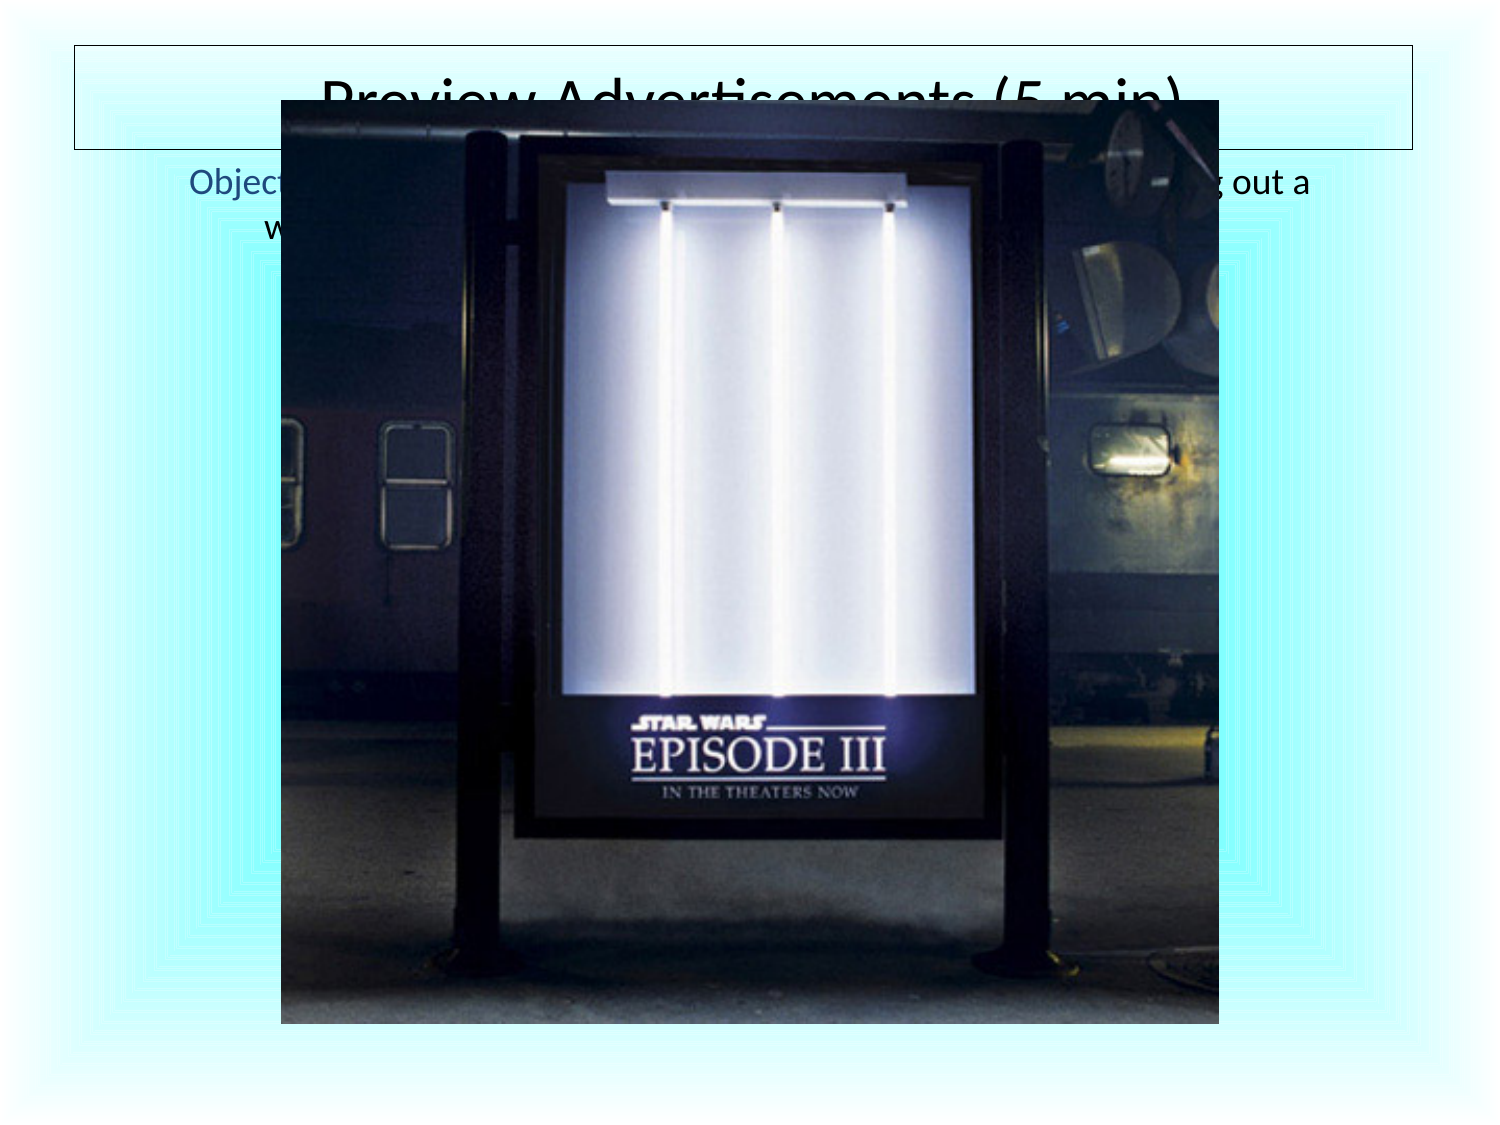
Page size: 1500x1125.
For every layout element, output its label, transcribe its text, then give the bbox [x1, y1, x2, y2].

text_box Objective: SWBAT: Determine the target audience for an ad by filling out a worksheet [1223, 149, 1413, 255]
picture [281, 100, 1219, 1025]
text_box Objective: SWBAT: Determine the target audience for an ad by filling out a worksheet [70, 149, 275, 255]
text_box Preview Advertisements (5 min) [74, 45, 1413, 149]
